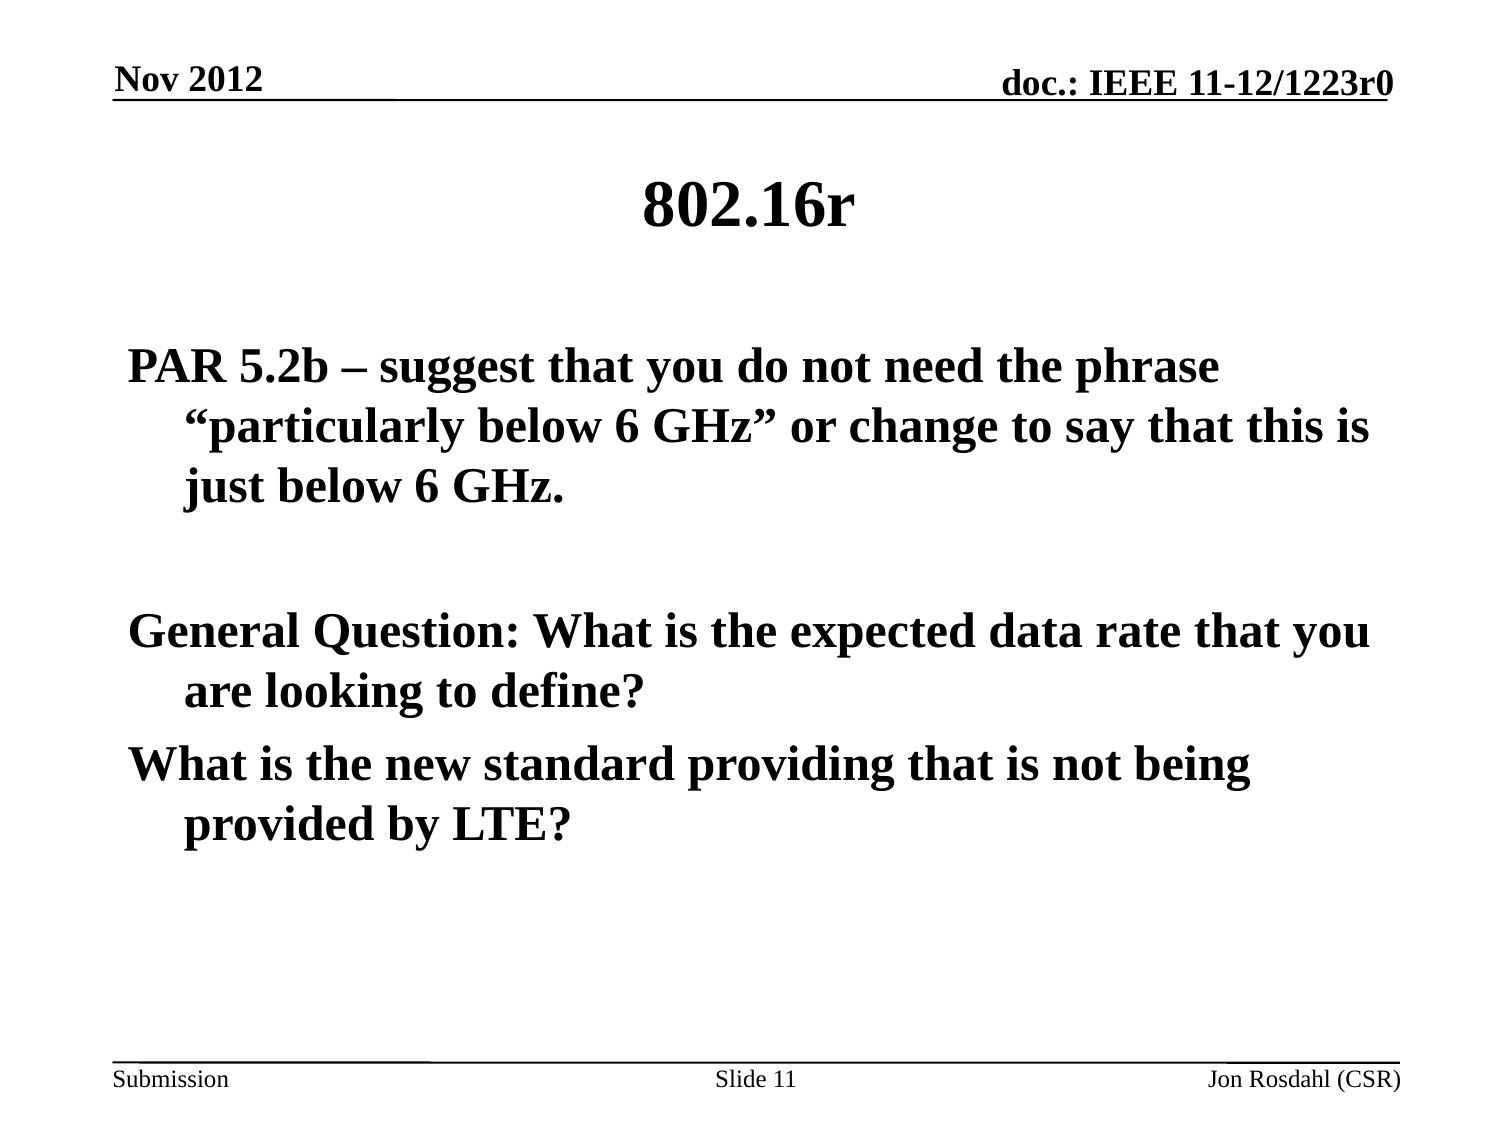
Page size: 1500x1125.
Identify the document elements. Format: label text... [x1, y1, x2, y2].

footer Jon Rosdahl (CSR) [878, 1061, 1402, 1093]
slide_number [114, 54, 423, 100]
slide_number Slide 11 [712, 1061, 800, 1123]
list PAR 5.2b – suggest that you do not need the phrase “particularly below 6 GHz” or change to say that this is just below 6 GHz. General Question: What is the expected data rate that you are looking to define? What is the new standard providing that is not being provided by LTE? [112, 324, 1388, 1000]
title 802.16r [112, 112, 1388, 288]
